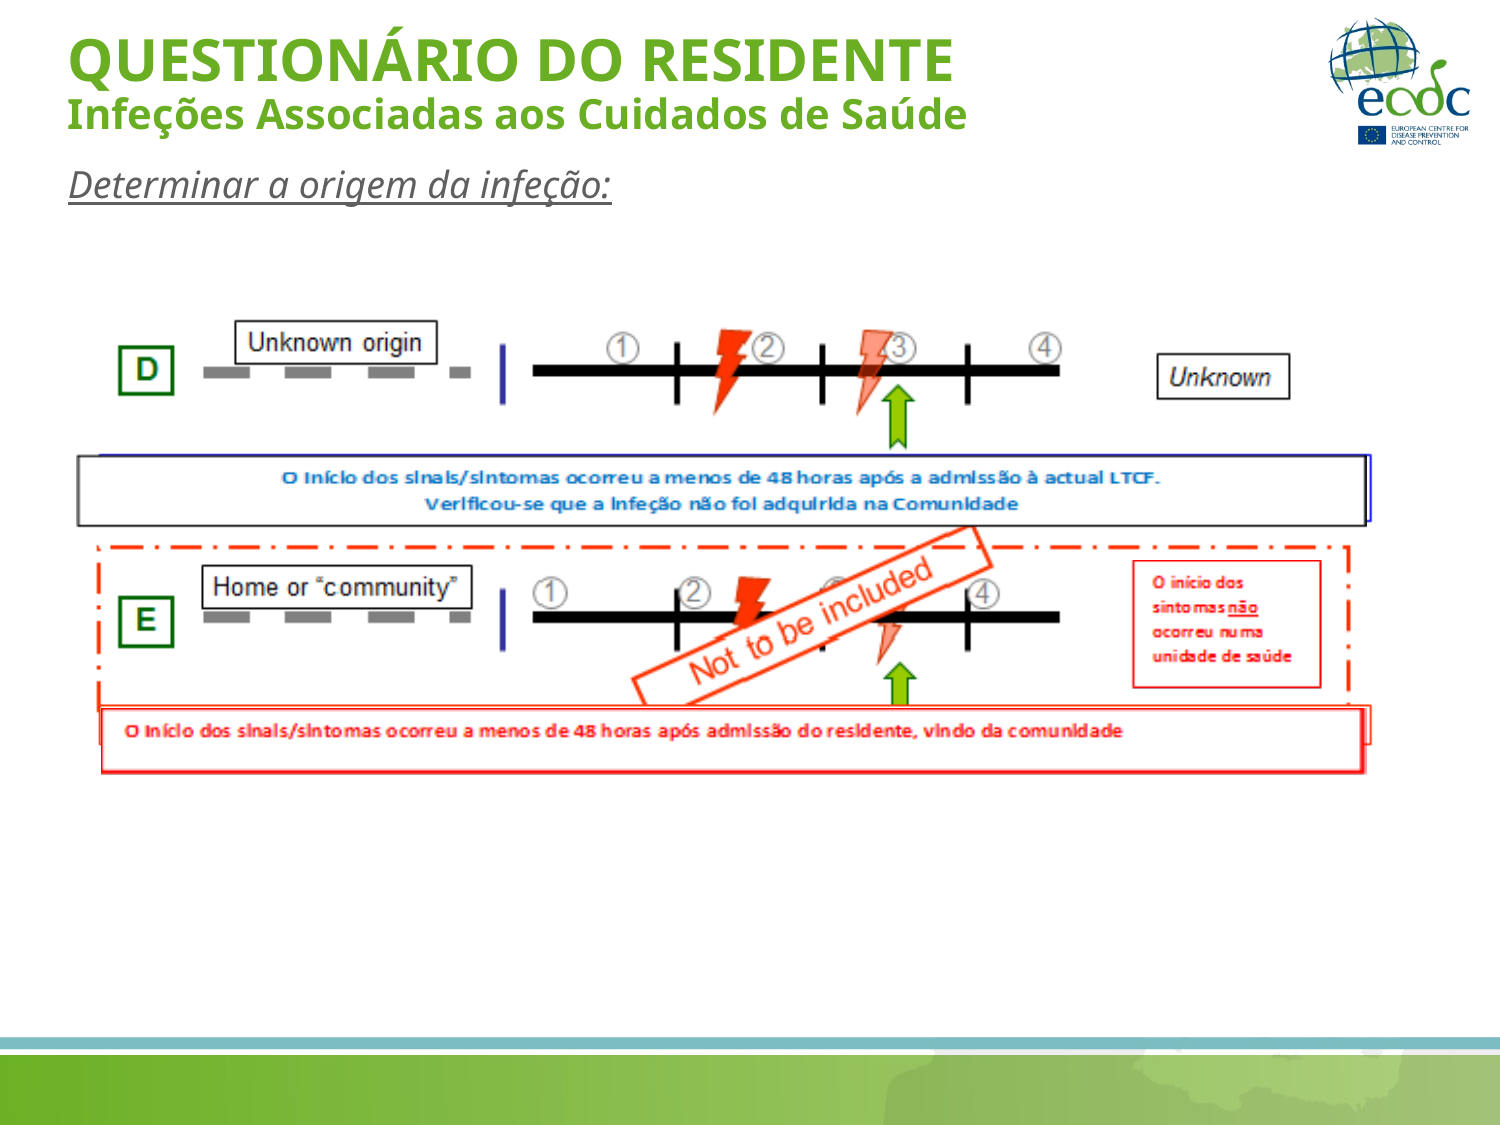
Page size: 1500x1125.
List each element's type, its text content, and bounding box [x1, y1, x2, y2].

picture [76, 307, 1409, 780]
text_box QUESTIONÁRIO DO RESIDENTE Infeções Associadas aos Cuidados de Saúde [53, 23, 1404, 159]
text_box Determinar a origem da infeção: [53, 159, 1341, 214]
picture [0, 1037, 1500, 1125]
picture [1328, 17, 1473, 148]
